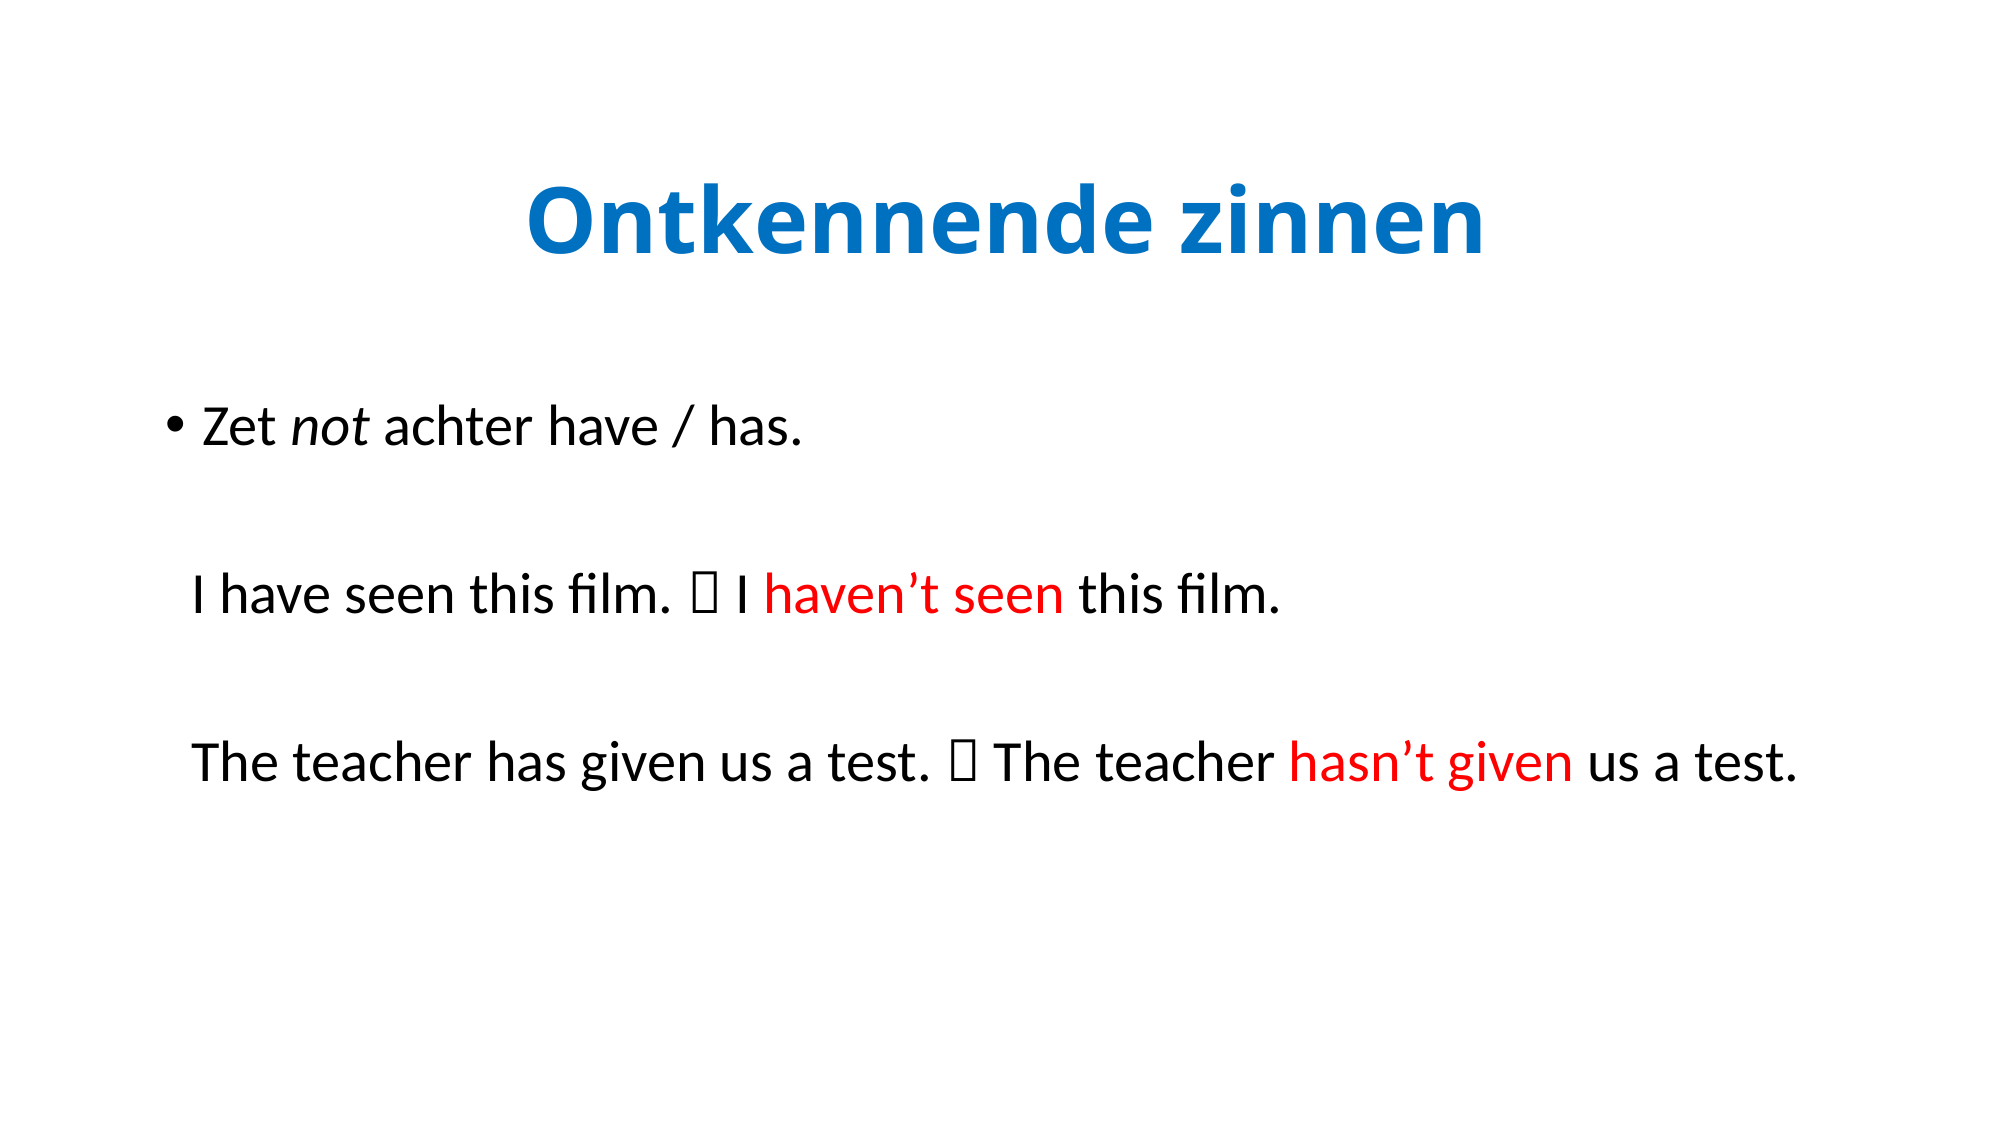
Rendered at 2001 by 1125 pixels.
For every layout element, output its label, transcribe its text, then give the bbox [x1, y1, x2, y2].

title Ontkennende zinnen [150, 59, 1863, 388]
list Zet not achter have / has. I have seen this film.  I haven’t seen this film. The teacher has given us a test.  The teacher hasn’t given us a test. [150, 388, 1863, 1014]
